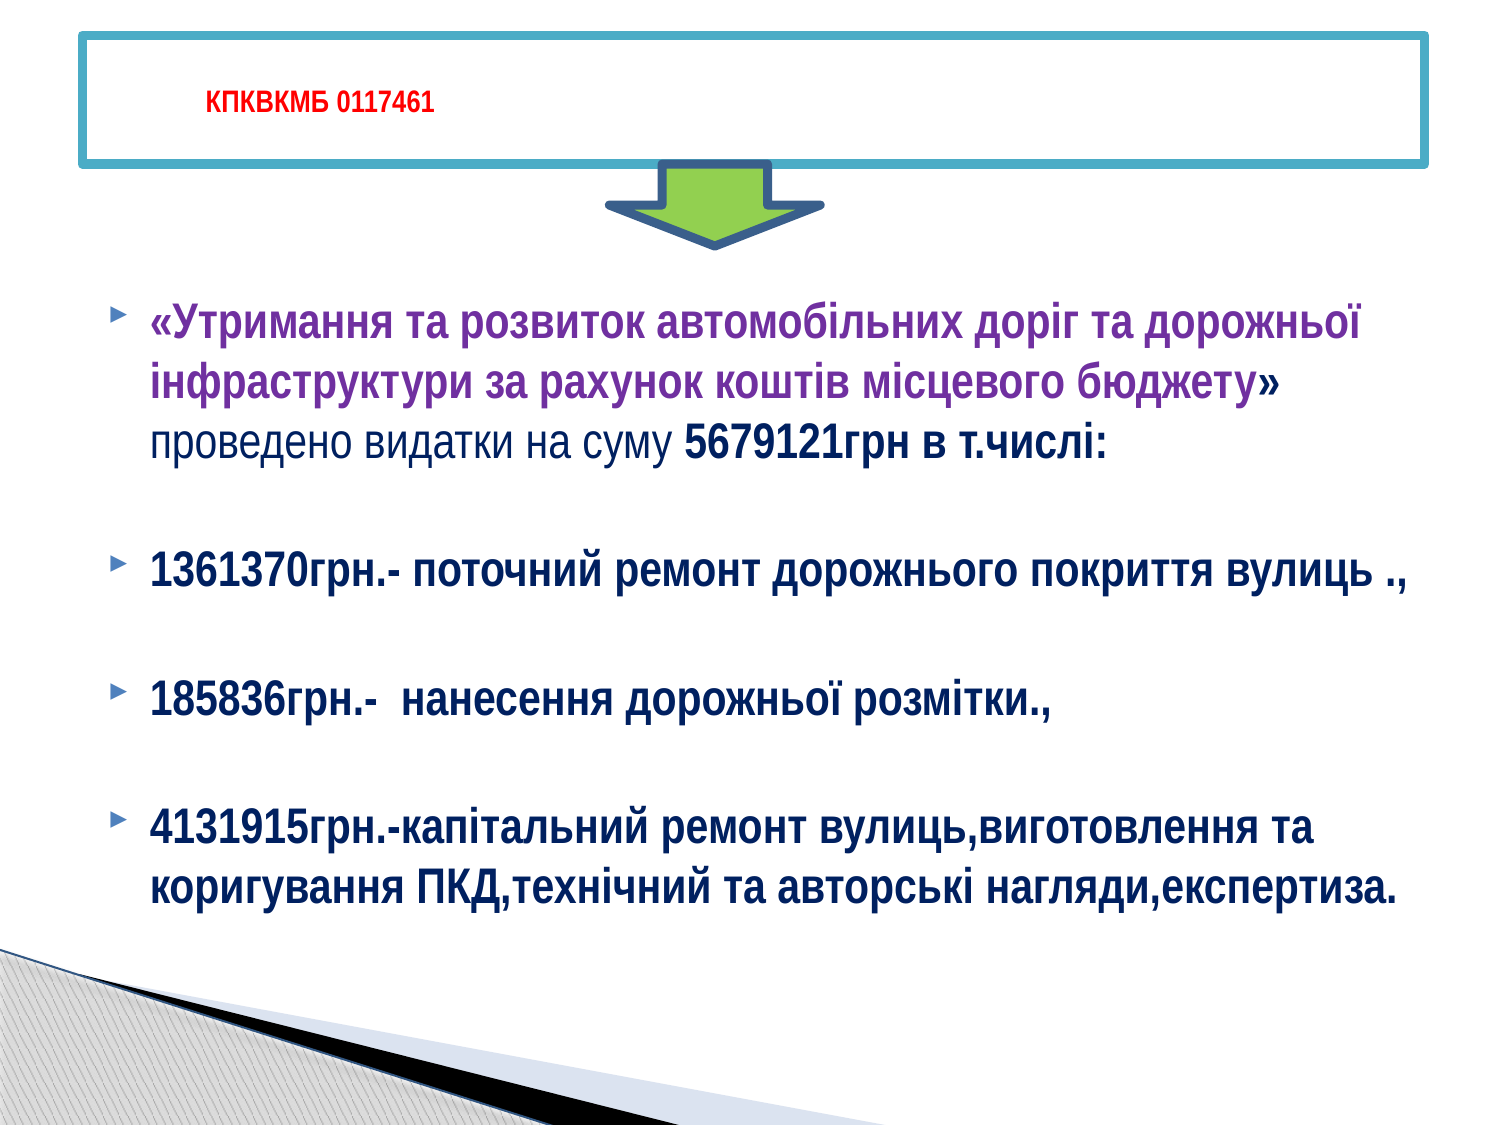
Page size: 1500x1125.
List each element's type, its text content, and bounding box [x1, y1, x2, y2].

title КПКВКМБ 0117461 [78, 31, 1429, 169]
list «Утримання та розвиток автомобільних доріг та дорожньої інфраструктури за рахунок коштів місцевого бюджету» проведено видатки на суму 5679121грн в т.числі: 1361370грн.- поточний ремонт дорожнього покриття вулиць ., 185836грн.- нанесення дорожньої розмітки., 4131915грн.-капітальний ремонт вулиць,виготовлення та коригування ПКД,технічний та авторські нагляди,експертиза. [75, 281, 1465, 961]
text_box [604, 159, 825, 251]
